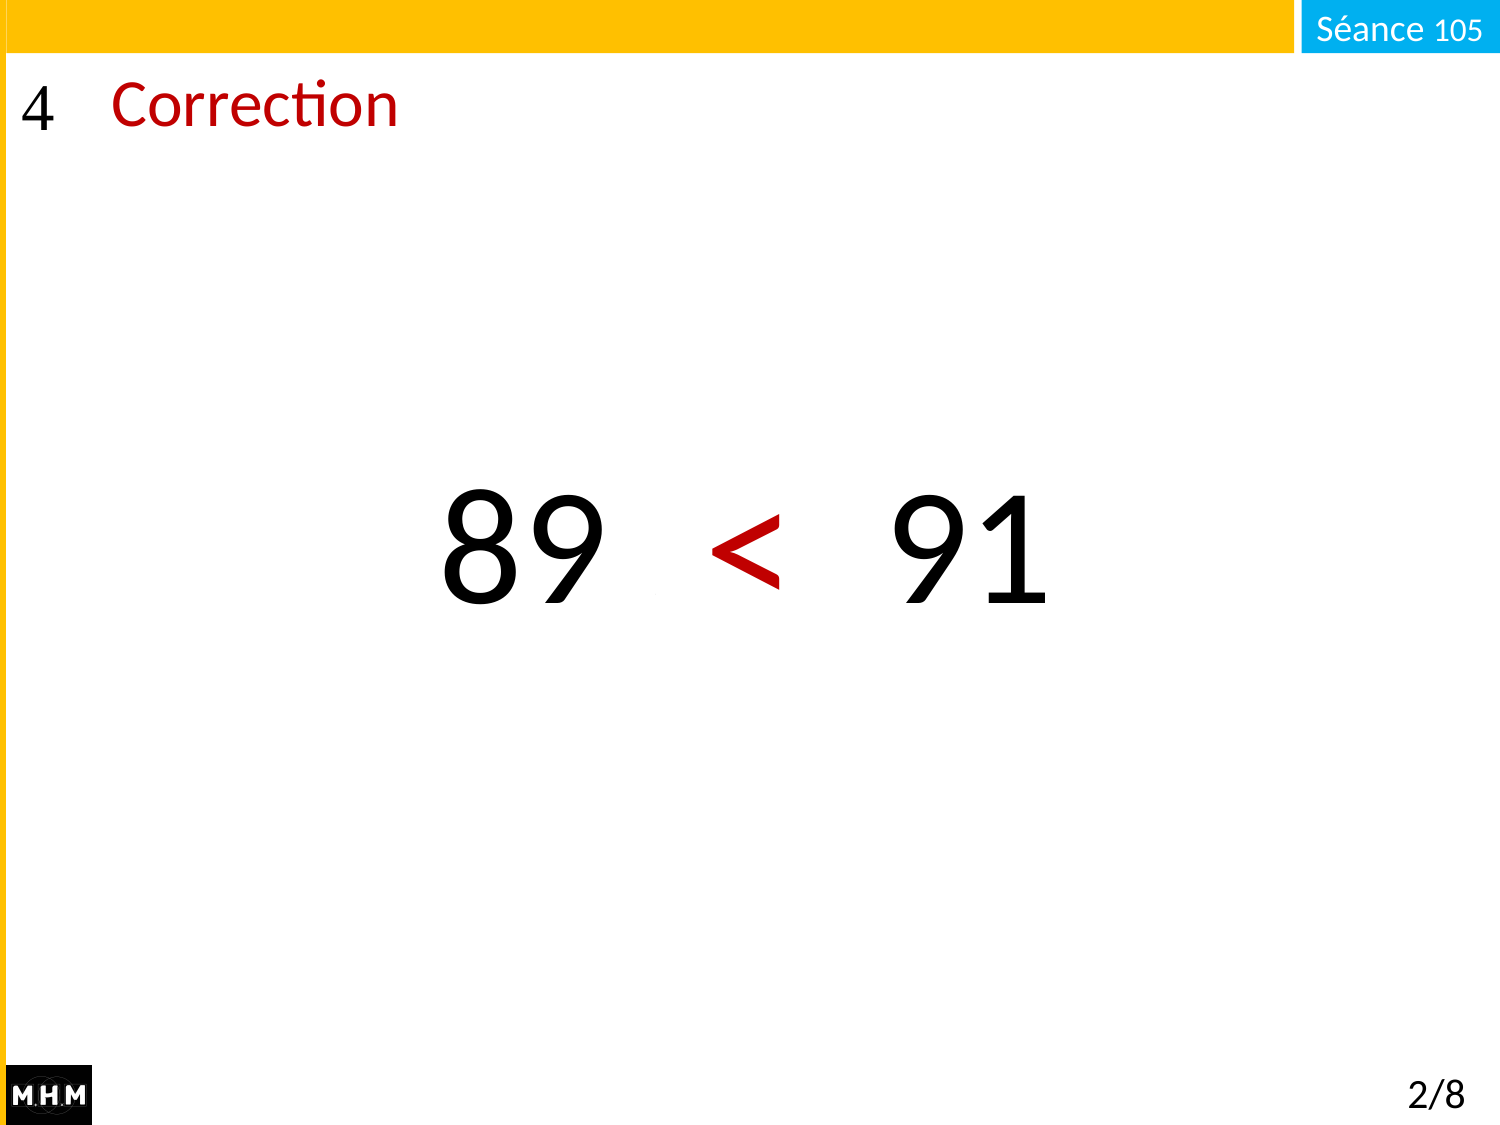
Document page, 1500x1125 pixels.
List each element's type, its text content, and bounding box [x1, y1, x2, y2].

text_box 89 . . . 91 [424, 429, 655, 645]
picture [6, 1065, 92, 1125]
list 2/8 [1373, 1064, 1500, 1125]
text_box 89 . . . 91 [844, 429, 1101, 645]
title Correction [96, 60, 1391, 149]
text_box < [655, 419, 844, 655]
